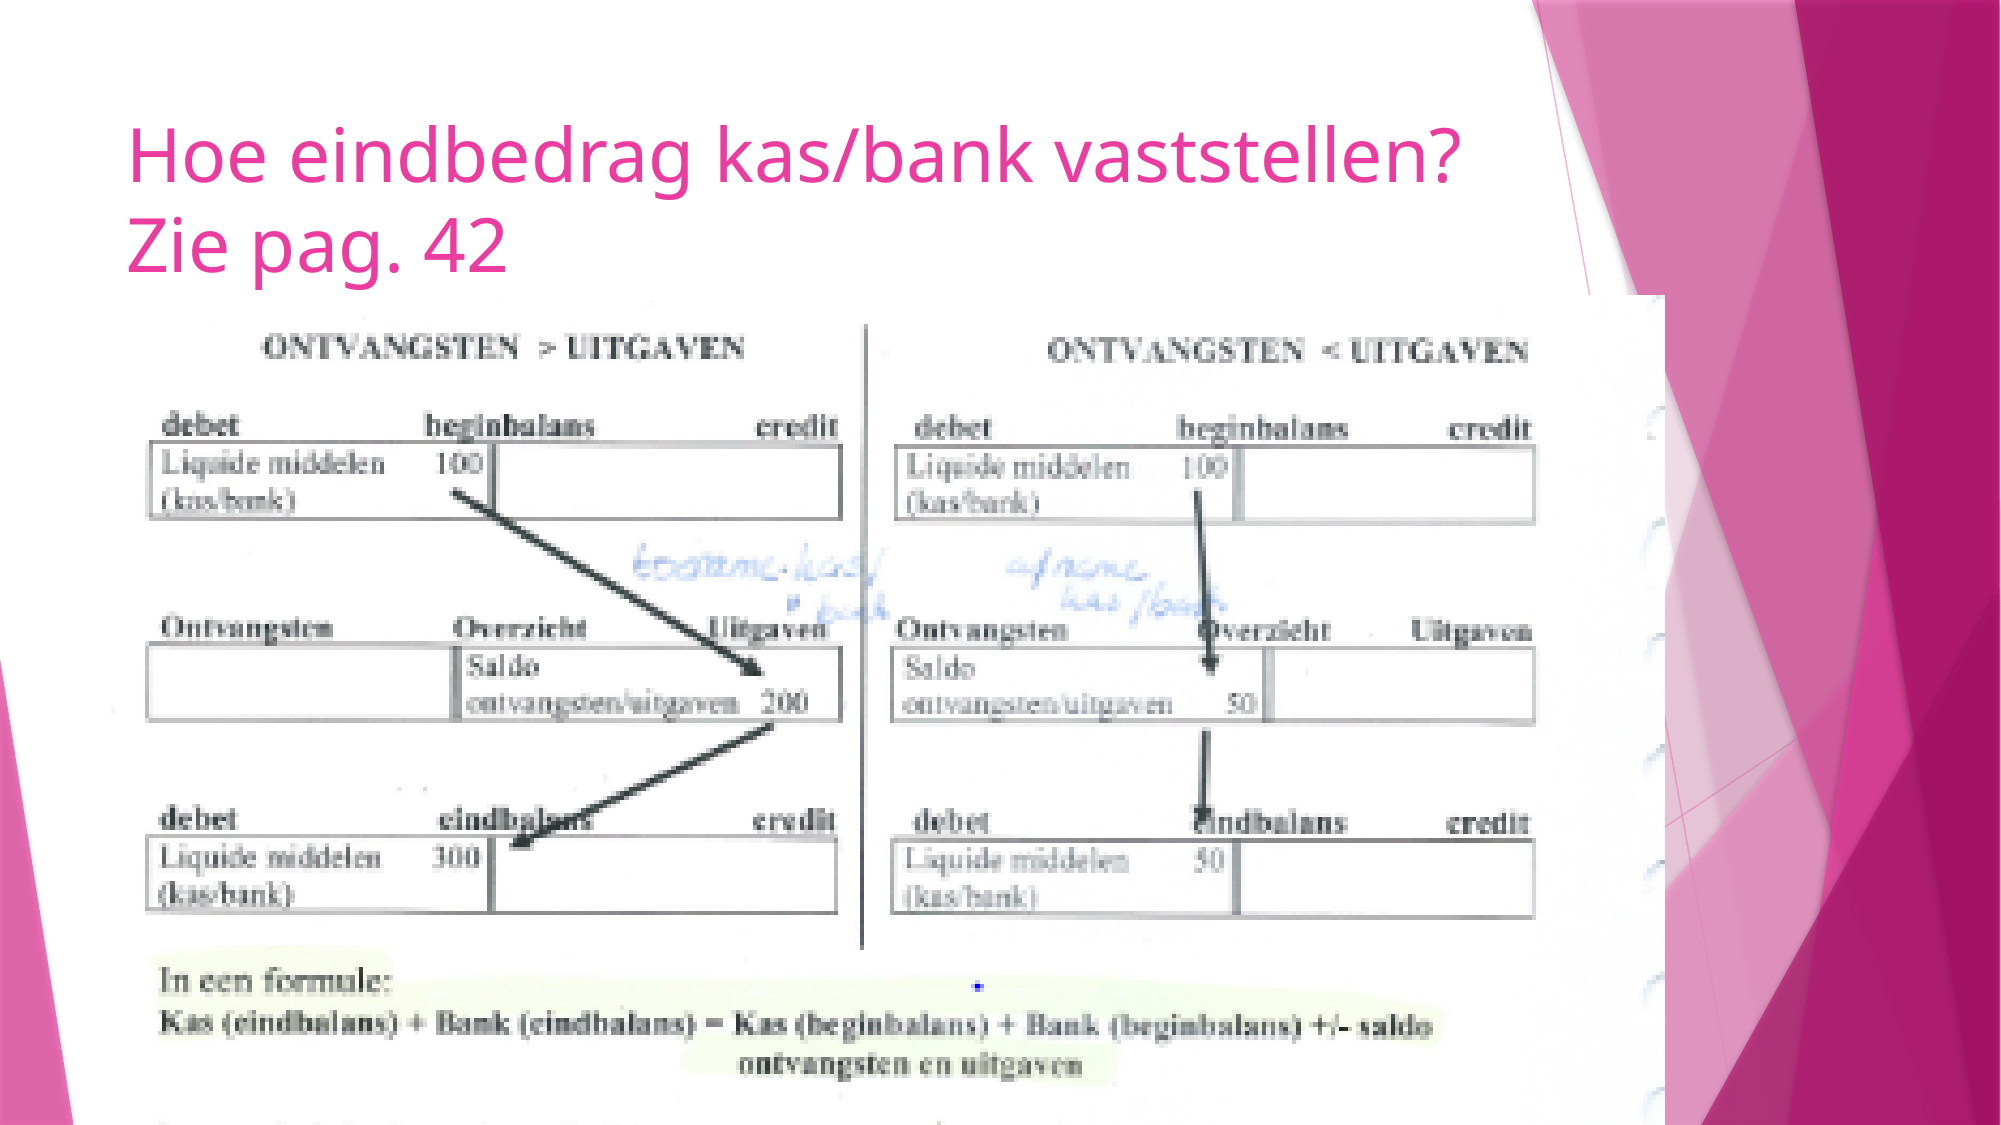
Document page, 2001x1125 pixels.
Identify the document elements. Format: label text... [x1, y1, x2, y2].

picture [110, 294, 1666, 1125]
title Hoe eindbedrag kas/bank vaststellen? Zie pag. 42 [111, 99, 1522, 294]
